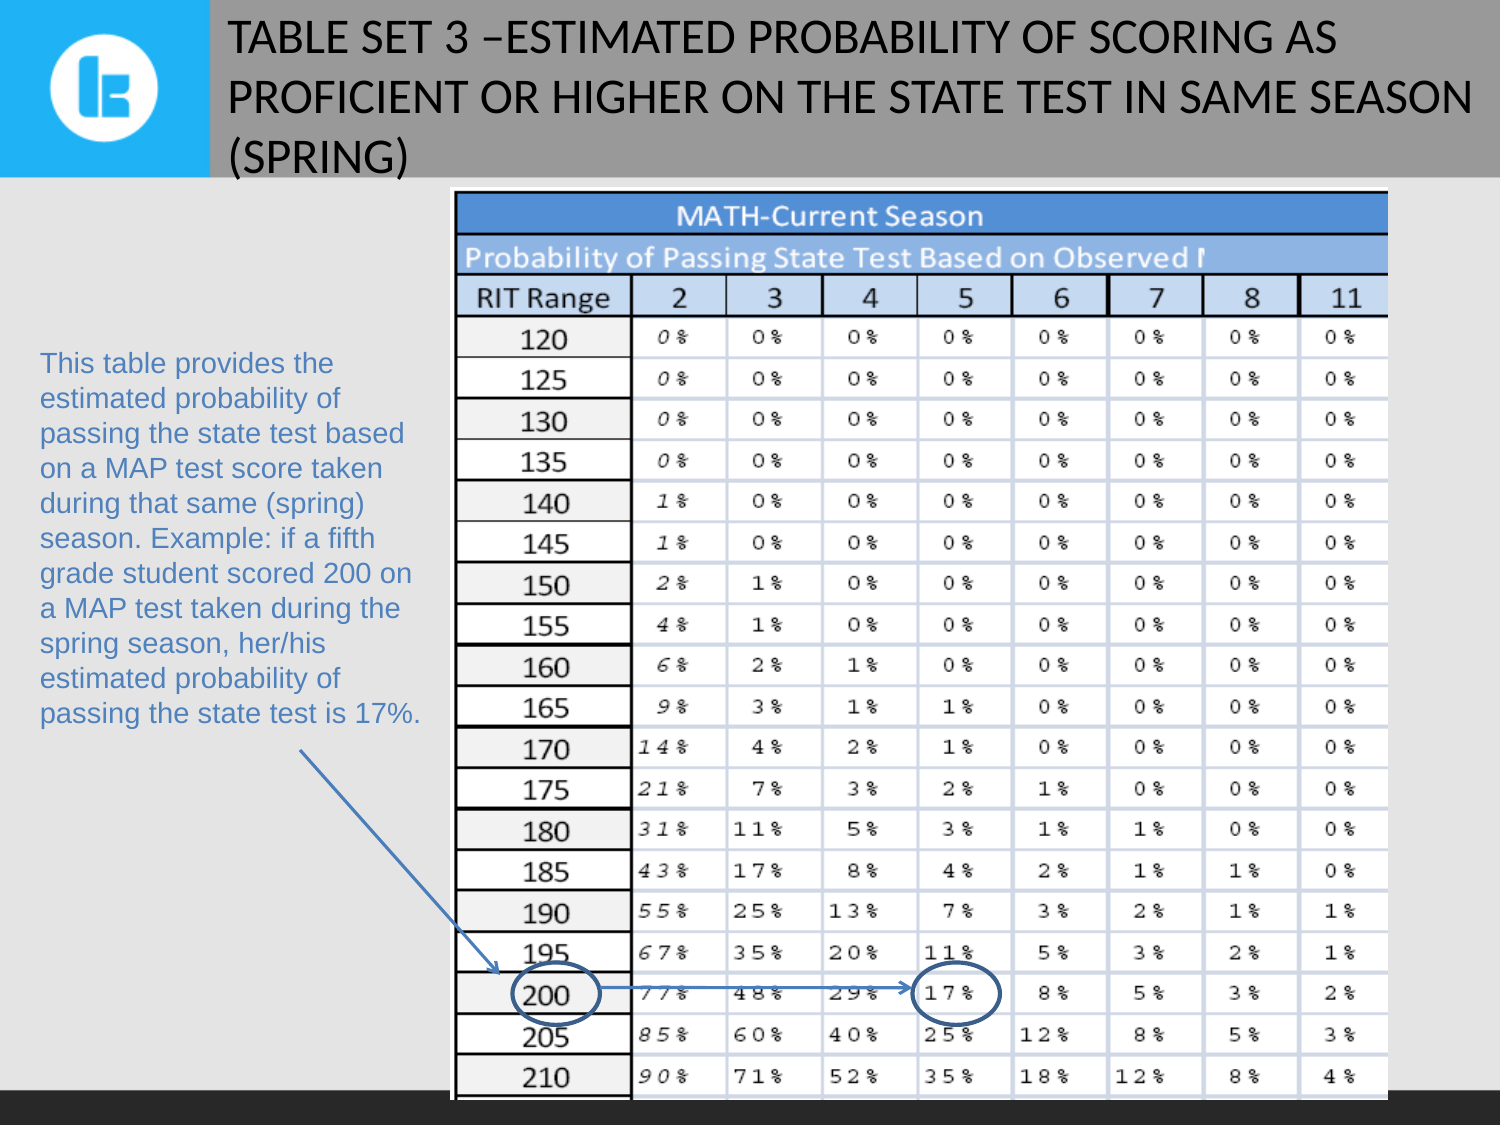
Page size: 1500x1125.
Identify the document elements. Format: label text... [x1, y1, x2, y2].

title TABLE SET 3 –ESTIMATED PROBABILITY OF SCORING AS PROFICIENT OR HIGHER ON THE STATE TEST IN SAME SEASON (SPRING) [212, 0, 1500, 188]
picture [0, 0, 1500, 1125]
text_box This table provides the estimated probability of passing the state test based on a MAP test score taken during that same (spring) season. Example: if a fifth grade student scored 200 on a MAP test taken during the spring season, her/his estimated probability of passing the state test is 17%. [24, 337, 438, 737]
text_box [287, 762, 513, 963]
